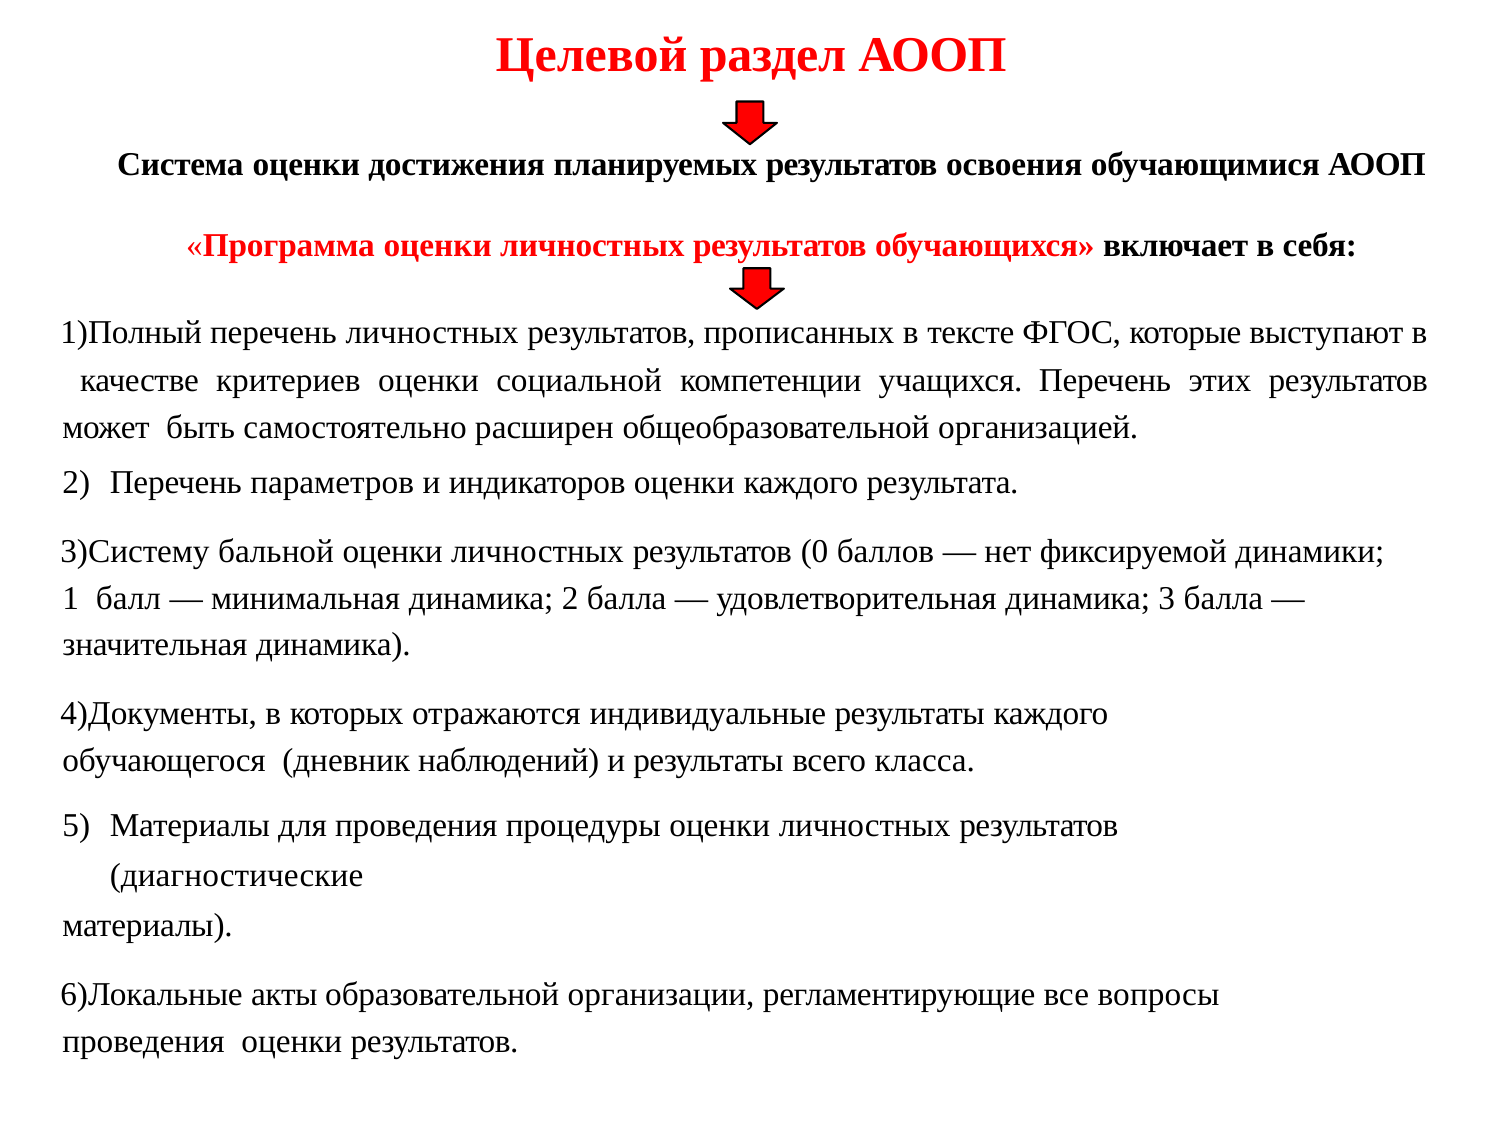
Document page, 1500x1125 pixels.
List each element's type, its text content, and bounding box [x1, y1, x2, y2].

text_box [721, 100, 779, 146]
title Целевой раздел АООП [425, 0, 1075, 140]
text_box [728, 266, 785, 311]
text_box Система оценки достижения планируемых результатов освоения обучающимися АООП «Программа оценки личностных результатов обучающихся» включает в себя: Полный перечень личностных результатов, прописанных в тексте ФГОС, которые выступают в качестве критериев оценки социальной компетенции учащихся. Перечень этих результатов может быть самостоятельно расширен общеобразовательной организацией. Перечень параметров и индикаторов оценки каждого результата. Систему бальной оценки личностных результатов (0 баллов ― нет фиксируемой динамики; 1 балл ― минимальная динамика; 2 балла ― удовлетворительная динамика; 3 балла ― значительная динамика). Документы, в которых отражаются индивидуальные результаты каждого обучающегося (дневник наблюдений) и результаты всего класса. Материалы для проведения процедуры оценки личностных результатов (диагностические материалы). Локальные акты образовательной организации, регламентирующие все вопросы проведения оценки результатов. [60, 140, 1454, 1060]
